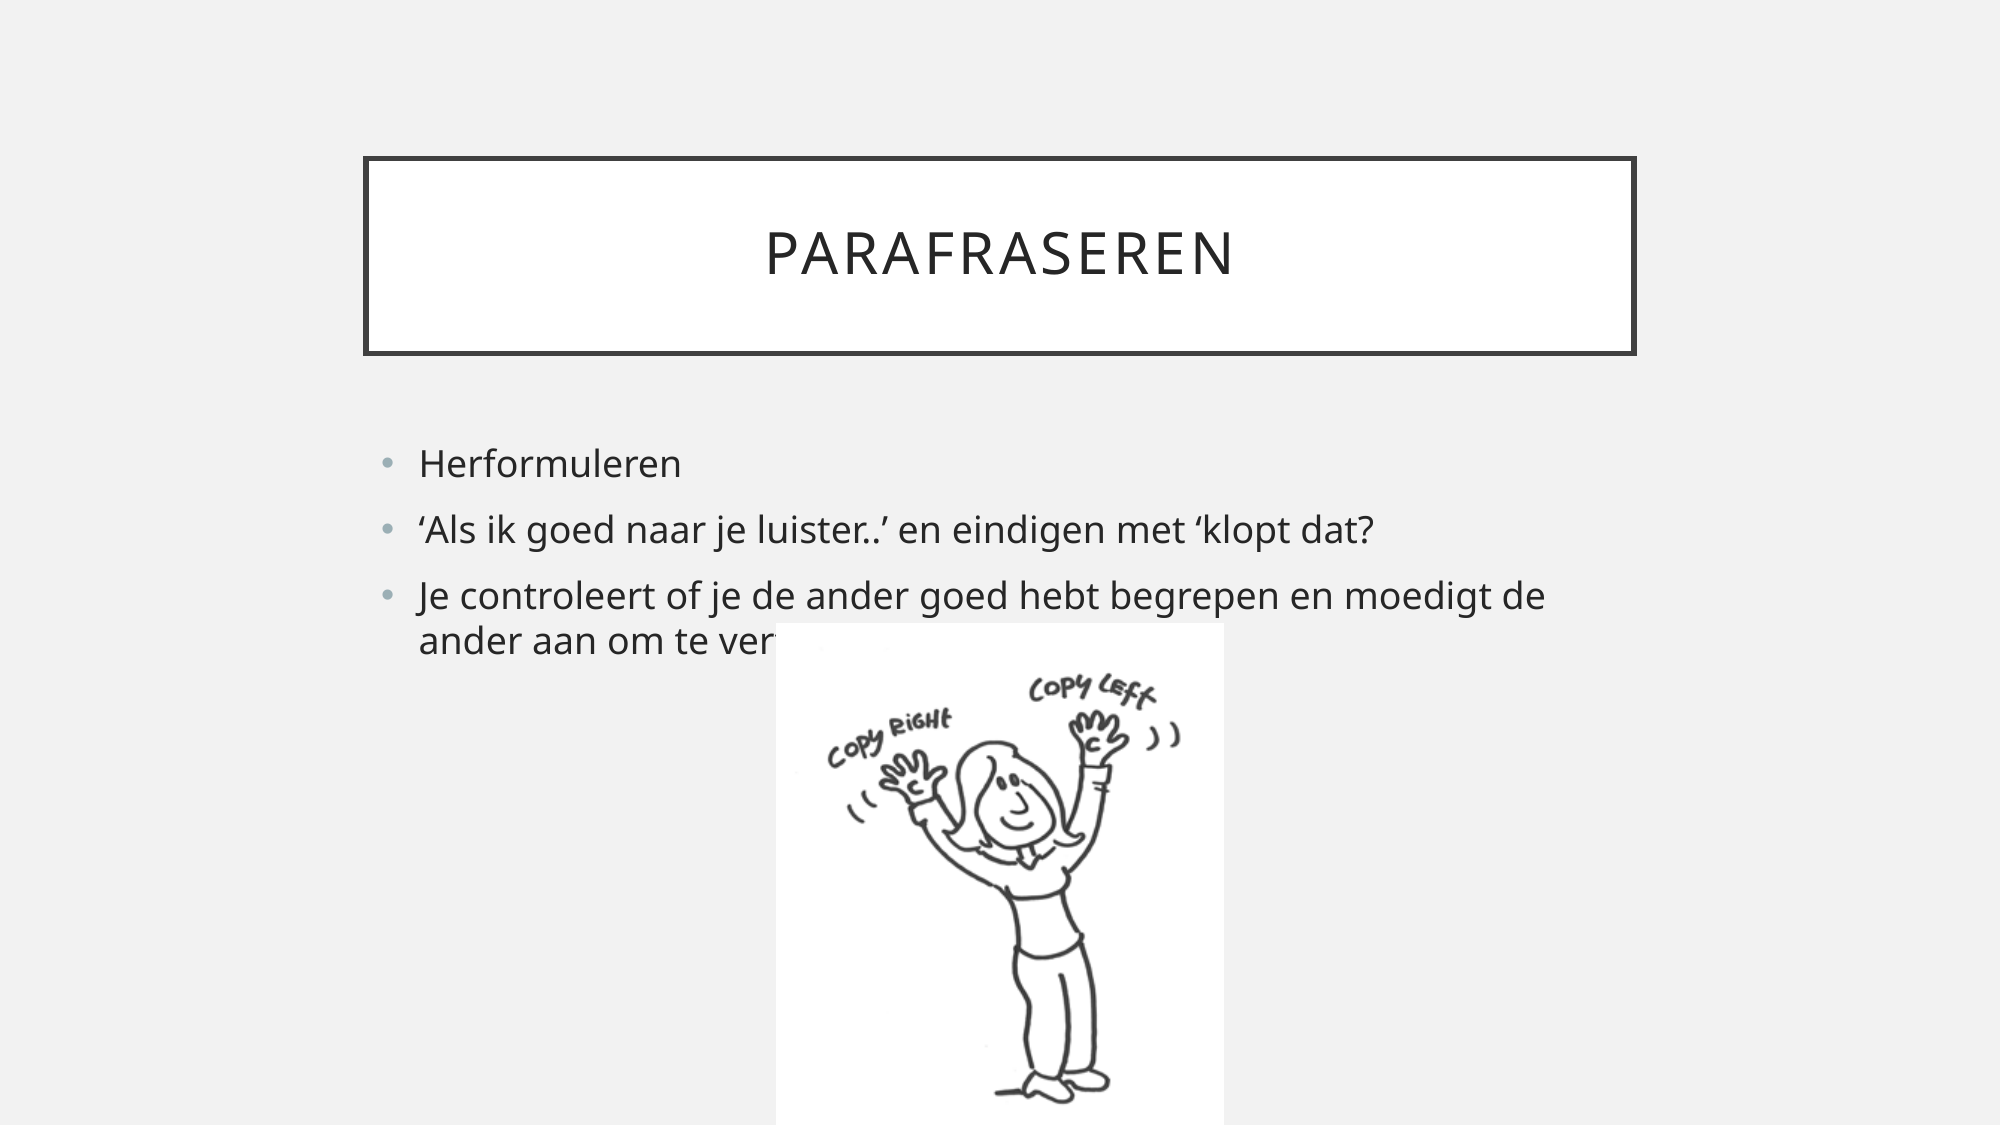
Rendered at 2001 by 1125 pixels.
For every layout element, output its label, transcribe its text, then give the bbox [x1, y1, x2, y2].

list Herformuleren ‘Als ik goed naar je luister..’ en eindigen met ‘klopt dat? Je controleert of je de ander goed hebt begrepen en moedigt de ander aan om te vertellen. [366, 432, 1634, 942]
picture [776, 623, 1224, 1125]
title parafraseren [363, 156, 1637, 356]
